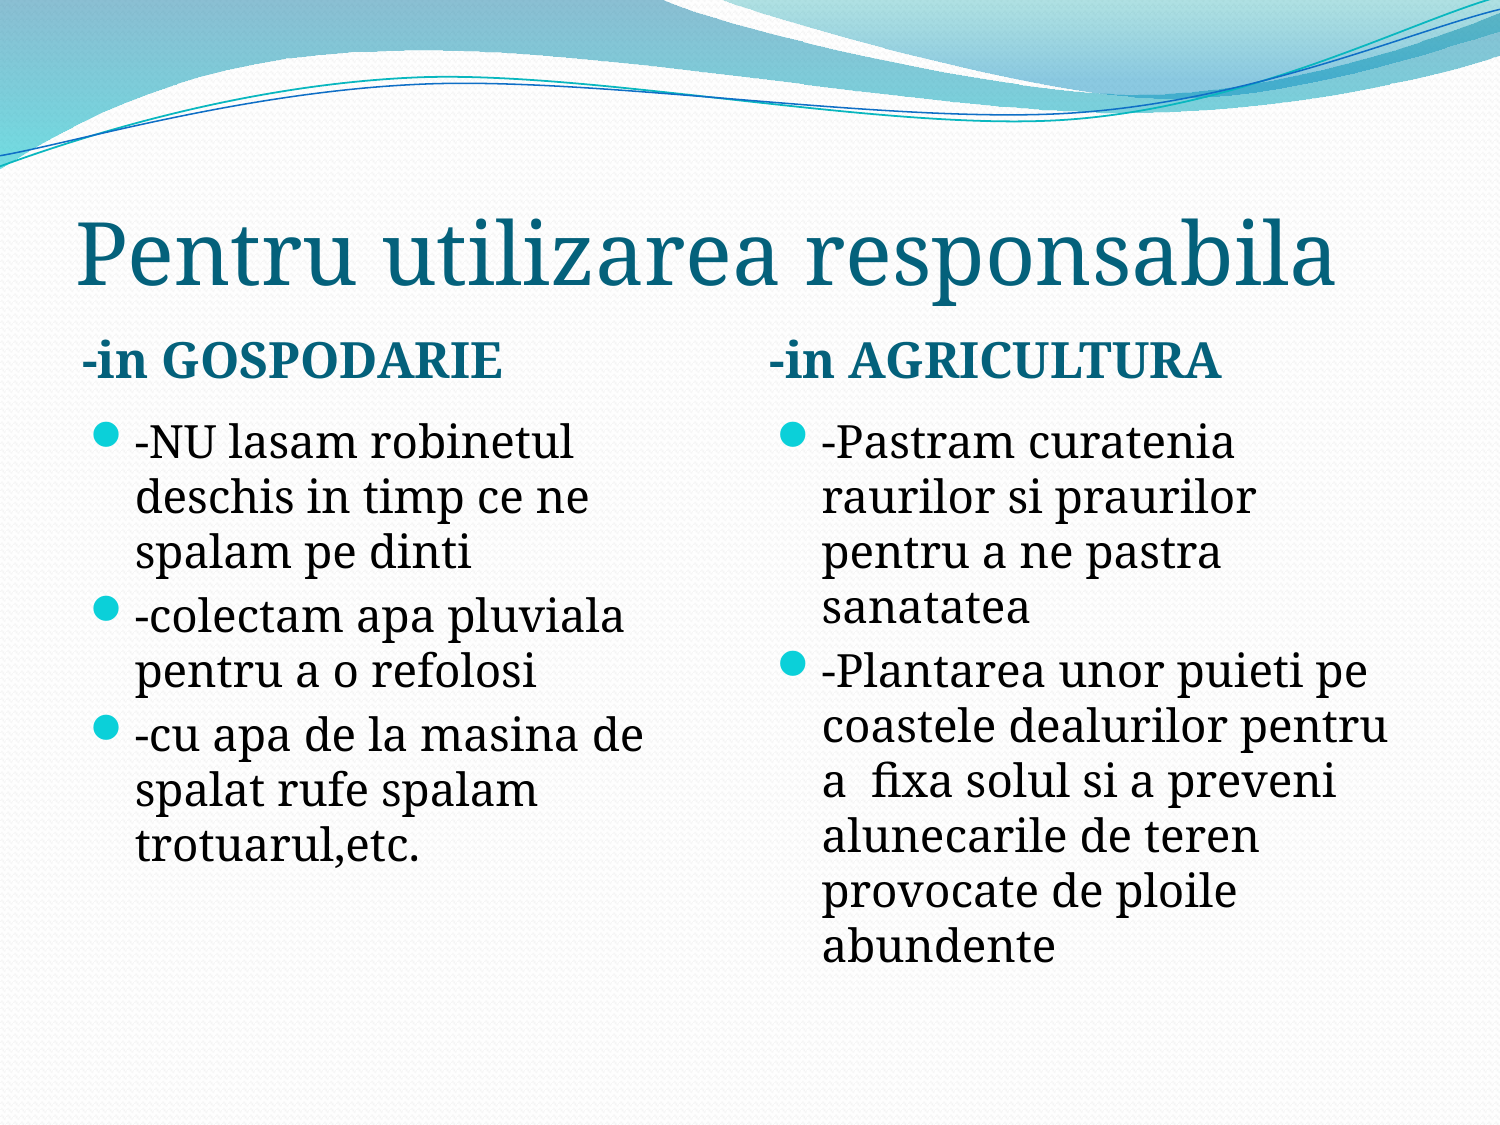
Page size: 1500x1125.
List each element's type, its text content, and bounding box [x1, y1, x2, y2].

list -NU lasam robinetul deschis in timp ce ne spalam pe dinti -colectam apa pluviala pentru a o refolosi -cu apa de la masina de spalat rufe spalam trotuarul,etc. [75, 412, 738, 1044]
title Pentru utilizarea responsabila [75, 115, 1425, 303]
list -in GOSPODARIE [75, 304, 738, 412]
list -in AGRICULTURA [761, 305, 1425, 412]
list -Pastram curatenia raurilor si praurilor pentru a ne pastra sanatatea -Plantarea unor puieti pe coastele dealurilor pentru a fixa solul si a preveni alunecarile de teren provocate de ploile abundente [761, 412, 1425, 1044]
